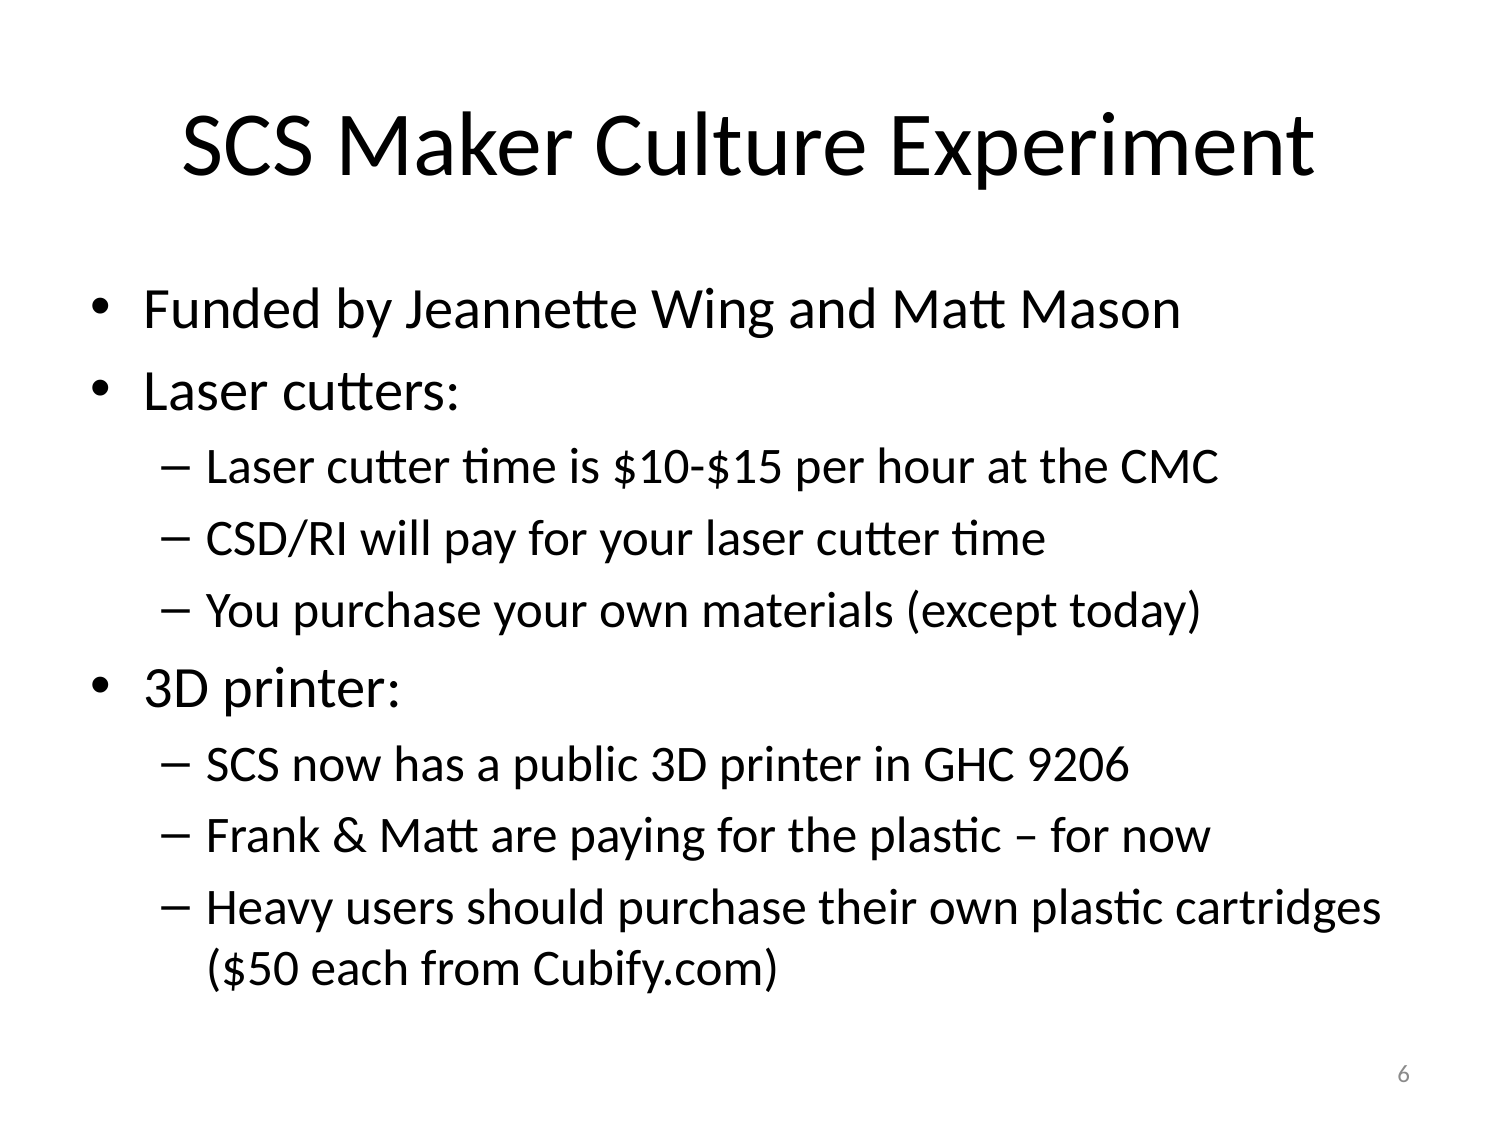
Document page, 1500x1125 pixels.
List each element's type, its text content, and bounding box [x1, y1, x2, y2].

list Funded by Jeannette Wing and Matt Mason Laser cutters: Laser cutter time is $10-$15 per hour at the CMC CSD/RI will pay for your laser cutter time You purchase your own materials (except today) 3D printer: SCS now has a public 3D printer in GHC 9206 Frank & Matt are paying for the plastic – for now Heavy users should purchase their own plastic cartridges ($50 each from Cubify.com) [75, 262, 1425, 1005]
title SCS Maker Culture Experiment [75, 45, 1425, 233]
slide_number 6 [1074, 1042, 1425, 1103]
